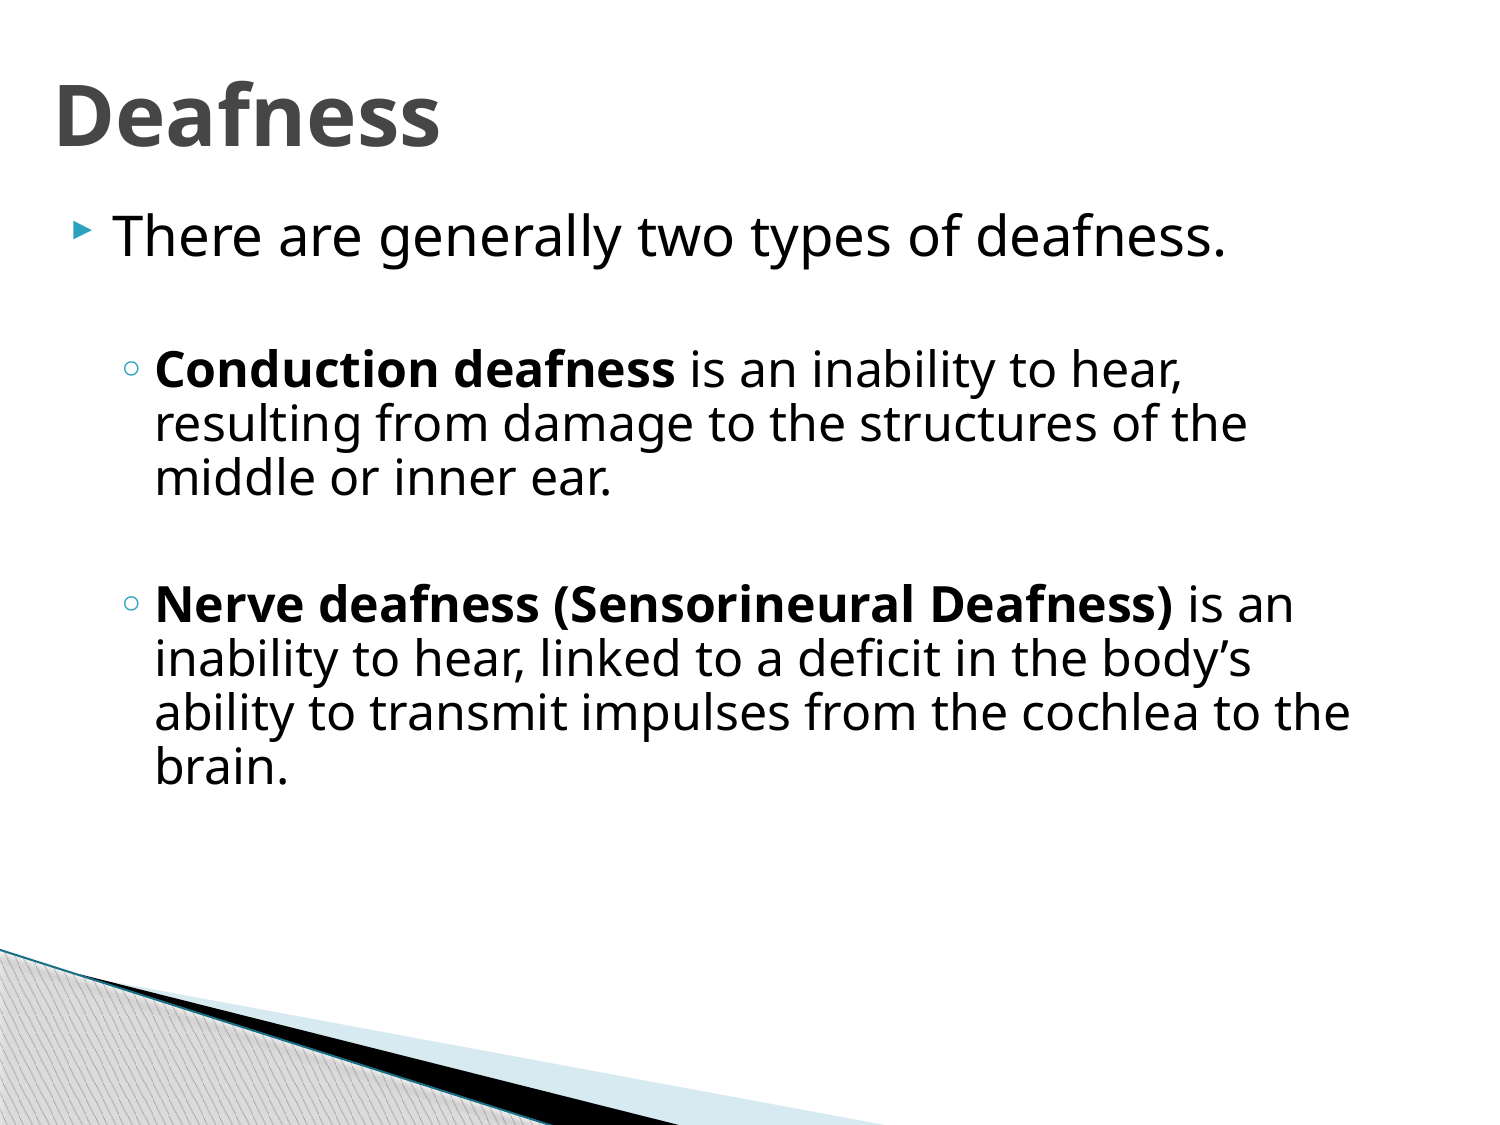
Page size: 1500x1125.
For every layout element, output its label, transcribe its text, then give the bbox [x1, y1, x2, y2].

list There are generally two types of deafness. Conduction deafness is an inability to hear, resulting from damage to the structures of the middle or inner ear. Nerve deafness (Sensorineural Deafness) is an inability to hear, linked to a deficit in the body’s ability to transmit impulses from the cochlea to the brain. [37, 200, 1388, 910]
title Deafness [37, 24, 1388, 200]
